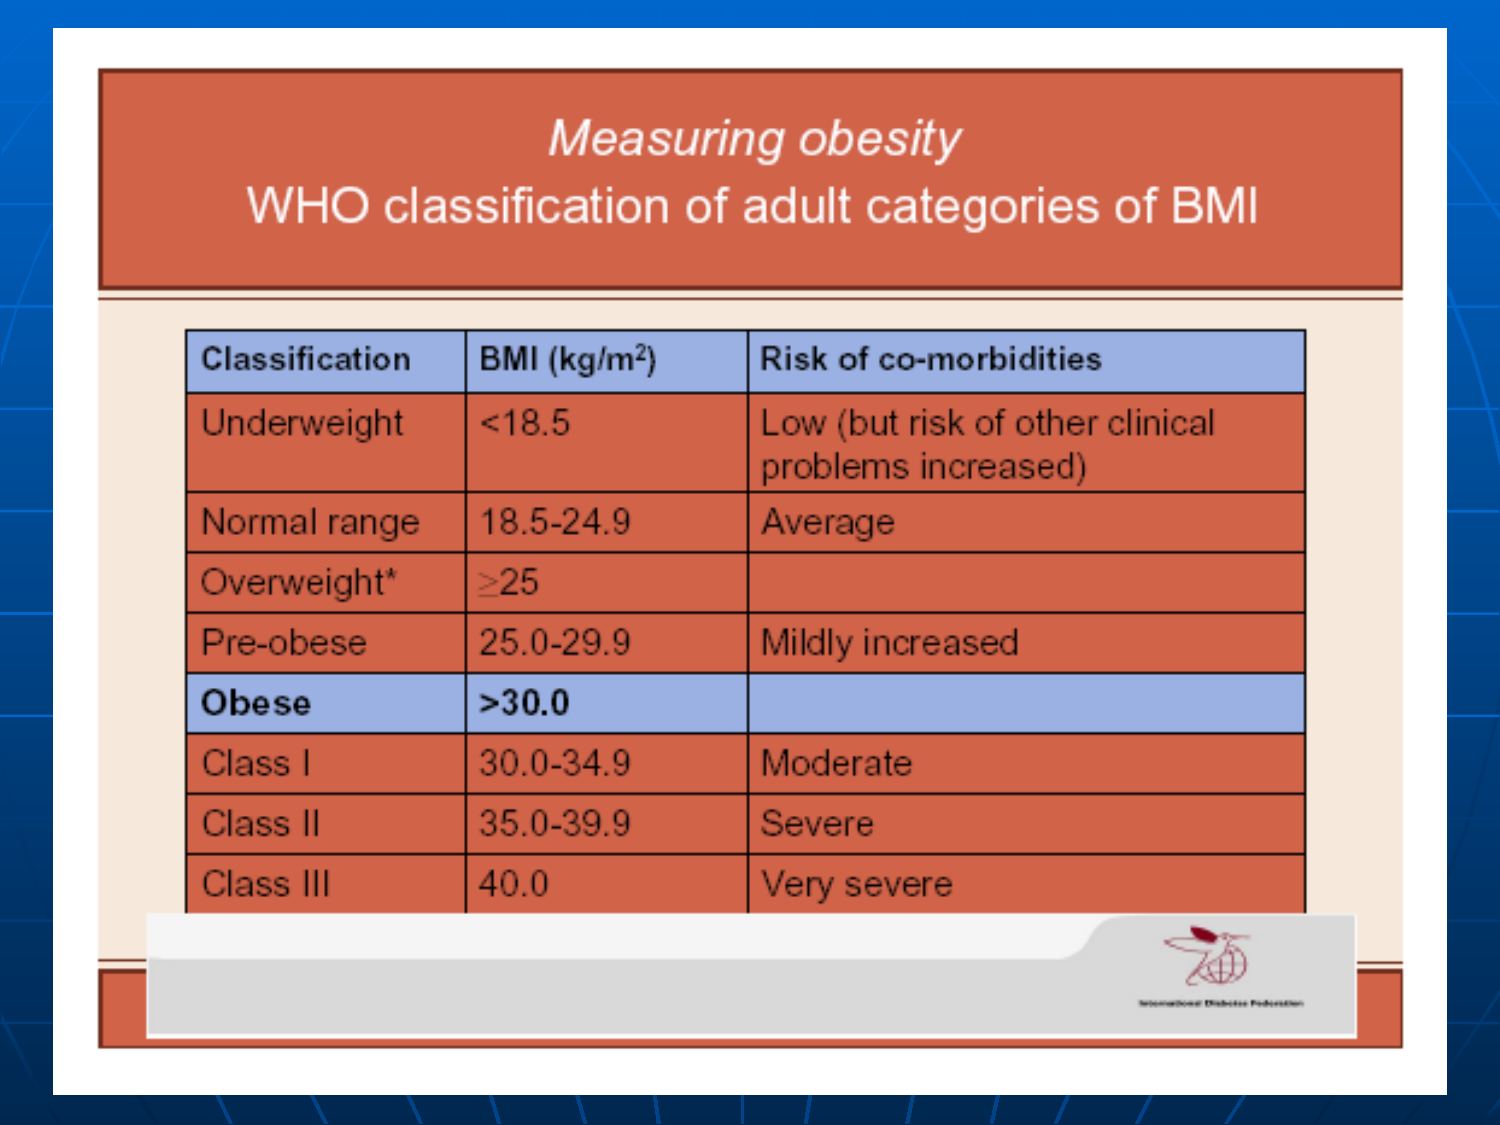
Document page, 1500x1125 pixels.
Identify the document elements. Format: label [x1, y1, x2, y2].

picture [52, 28, 1448, 1095]
